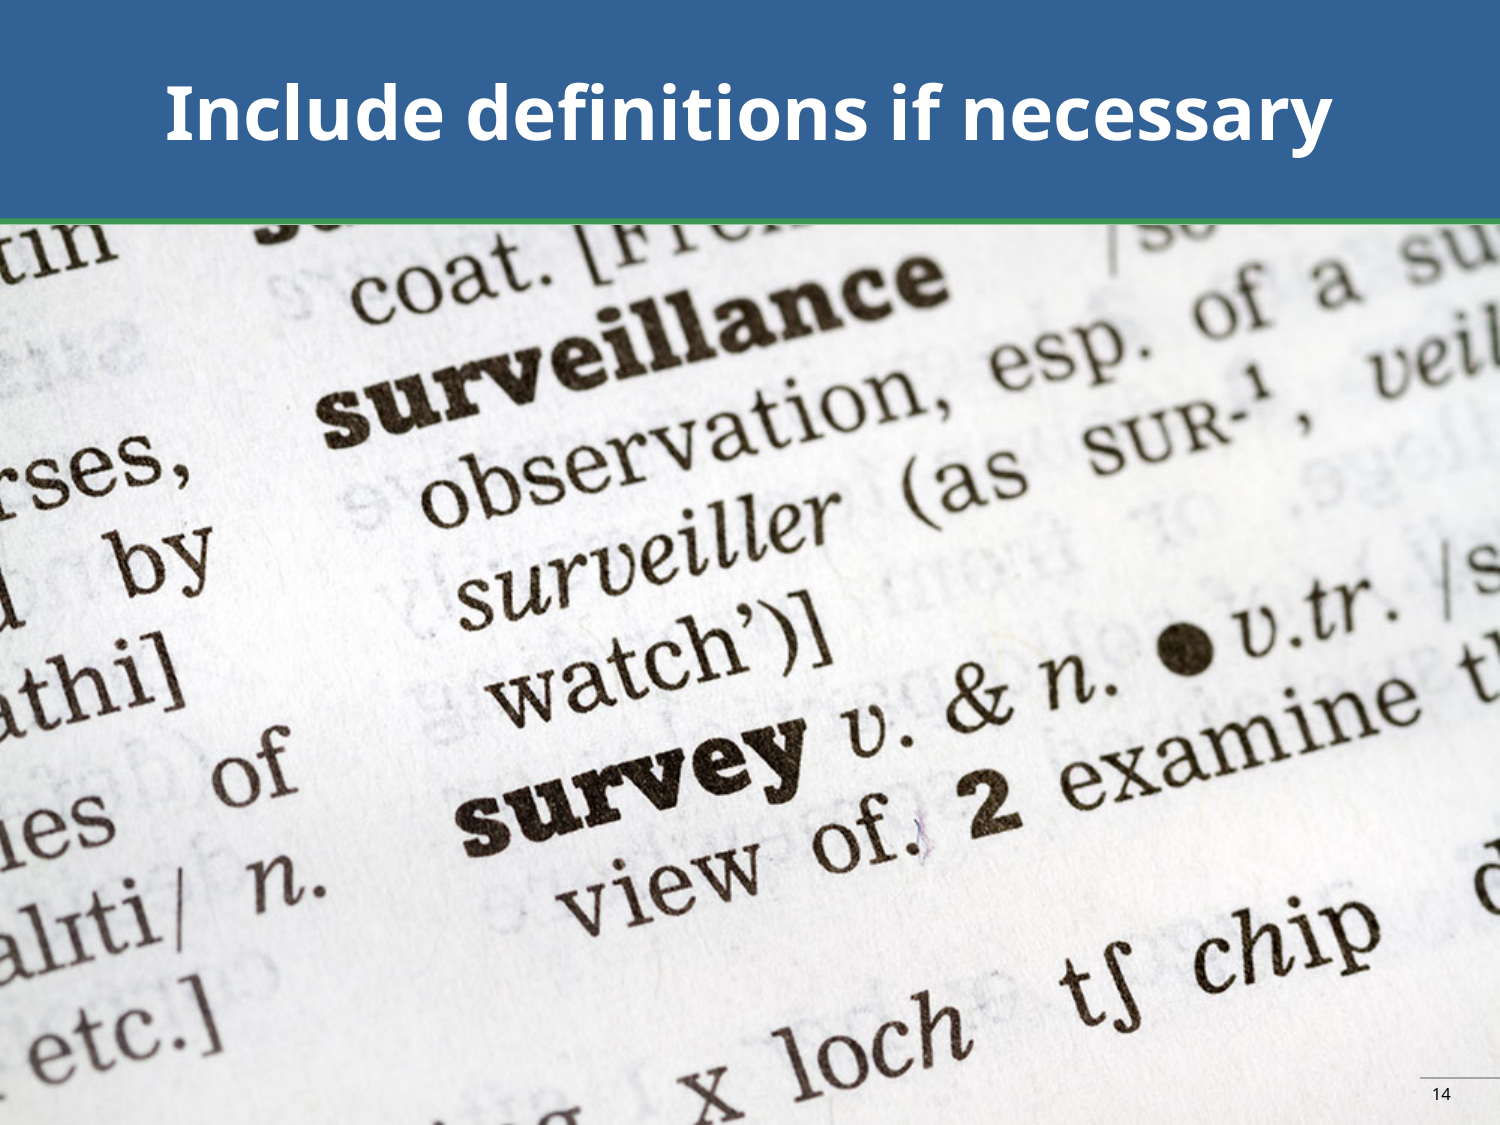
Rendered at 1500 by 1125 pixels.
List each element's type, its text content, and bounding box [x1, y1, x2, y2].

picture [0, 0, 1500, 1125]
title Include definitions if necessary [150, 0, 1400, 221]
